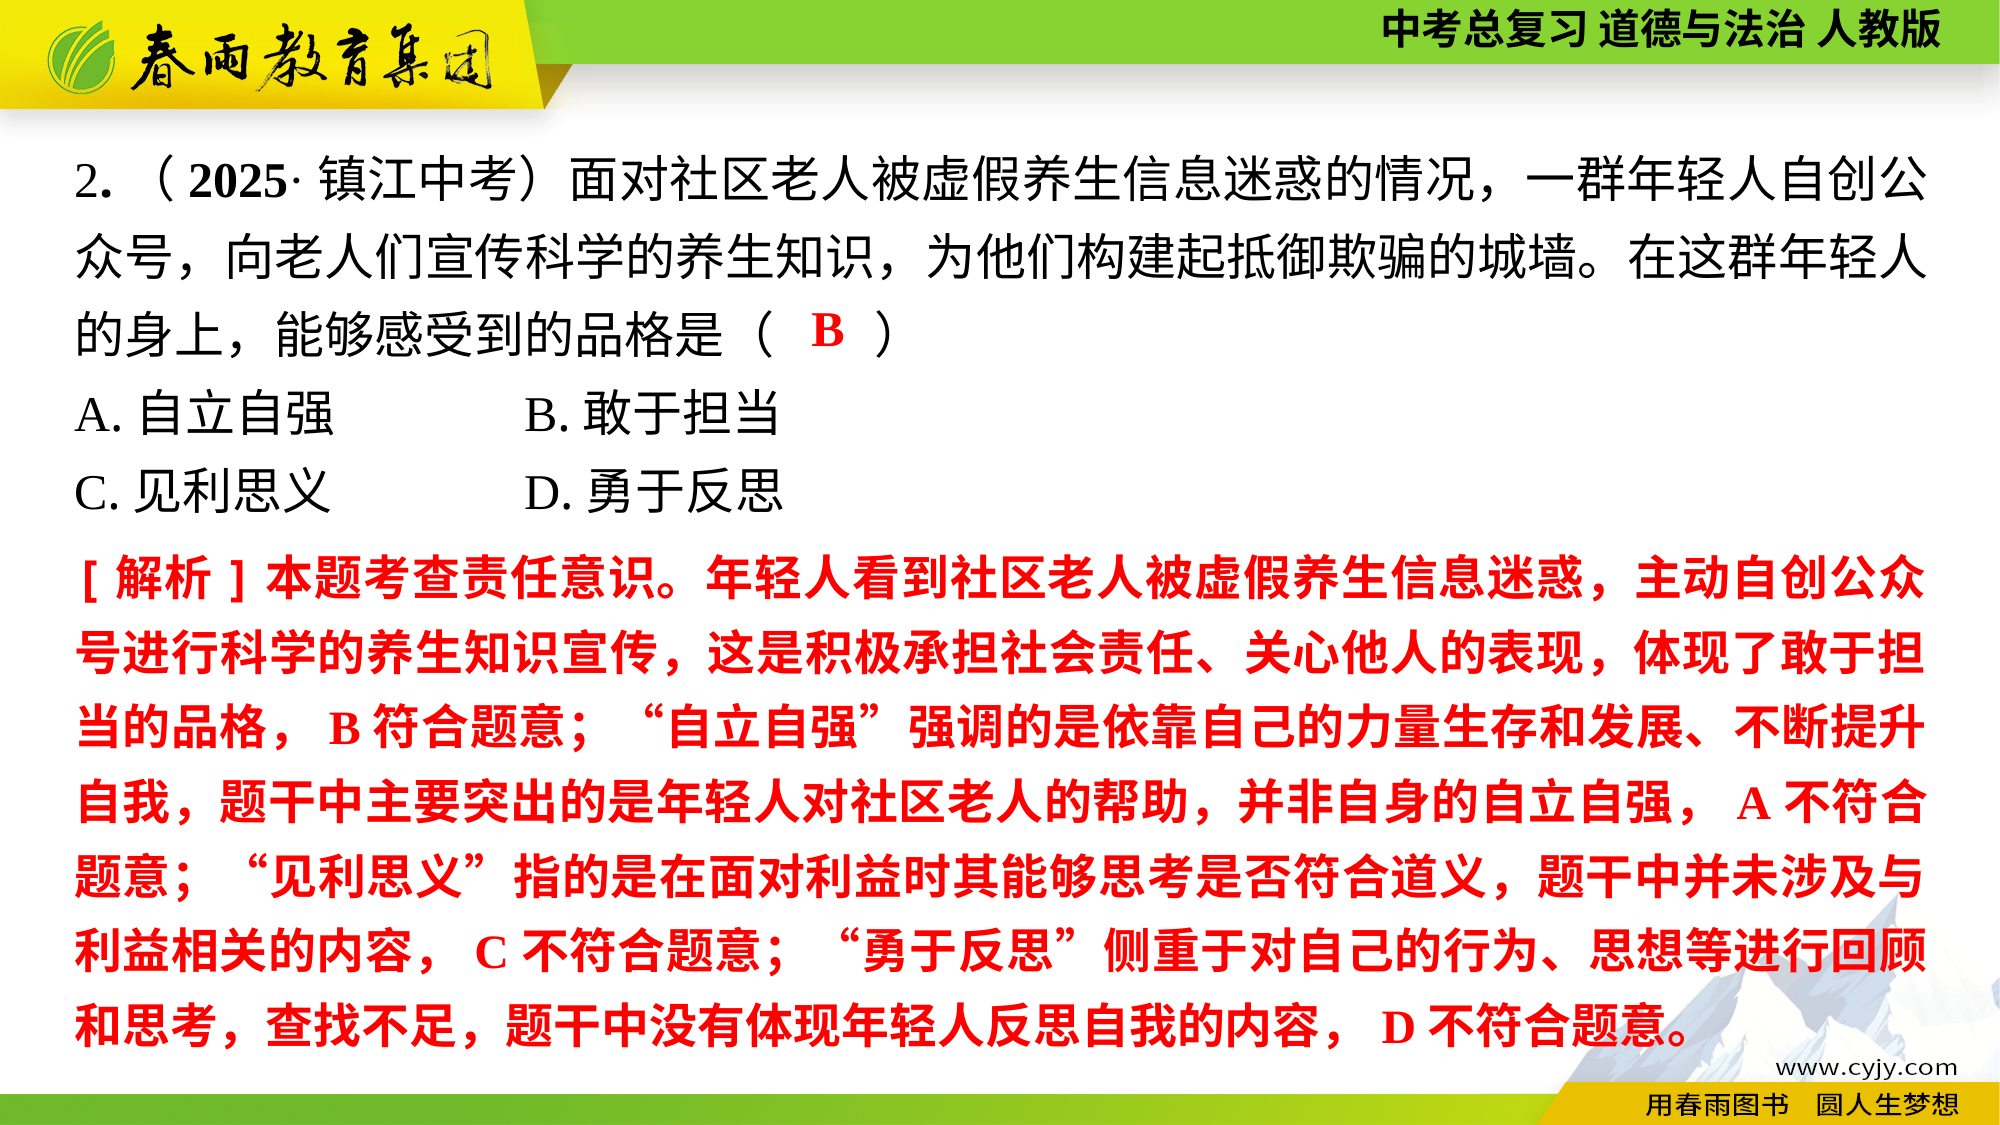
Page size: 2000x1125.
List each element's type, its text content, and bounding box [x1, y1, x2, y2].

list 2.（2025·镇江中考）面对社区老人被虚假养生信息迷惑的情况，一群年轻人自创公众号，向老人们宣传科学的养生知识，为他们构建起抵御欺骗的城墙。在这群年轻人的身上，能够感受到的品格是（ ） A.自立自强 B.敢于担当 C.见利思义 D.勇于反思 [59, 122, 1944, 523]
picture [0, 0, 2000, 1125]
text_box B [796, 289, 860, 365]
text_box [解析]本题考查责任意识。年轻人看到社区老人被虚假养生信息迷惑，主动自创公众号进行科学的养生知识宣传，这是积极承担社会责任、关心他人的表现，体现了敢于担当的品格，B符合题意；“自立自强”强调的是依靠自己的力量生存和发展、不断提升自我，题干中主要突出的是年轻人对社区老人的帮助，并非自身的自立自强，A不符合题意；“见利思义”指的是在面对利益时其能够思考是否符合道义，题干中并未涉及与利益相关的内容，C不符合题意；“勇于反思”侧重于对自己的行为、思想等进行回顾和思考，查找不足，题干中没有体现年轻人反思自我的内容，D不符合题意。 [59, 523, 1944, 1061]
